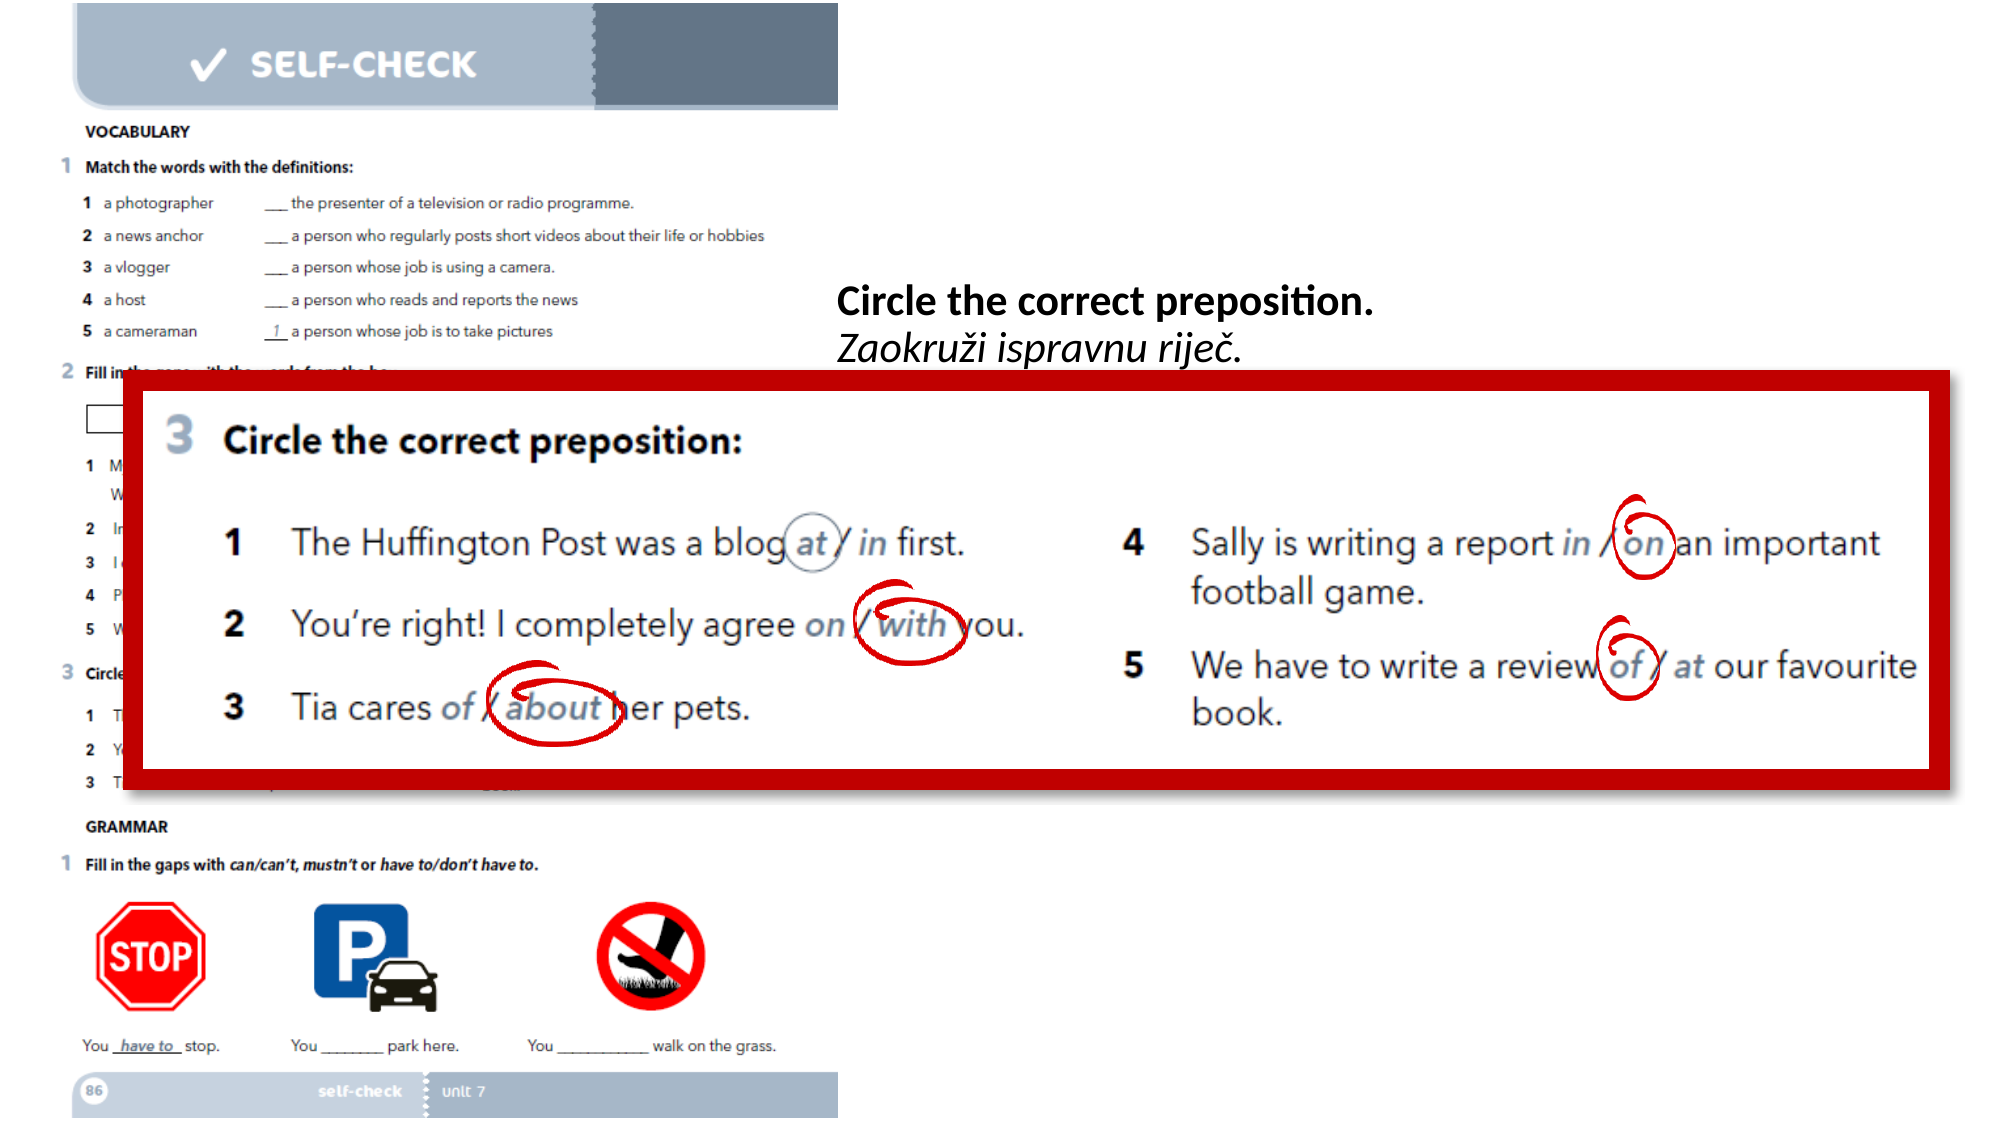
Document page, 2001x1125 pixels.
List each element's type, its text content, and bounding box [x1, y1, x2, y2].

picture [4, 3, 1929, 1119]
text_box Circle the correct preposition. Zaokruži ispravnu riječ. [838, 270, 1956, 530]
